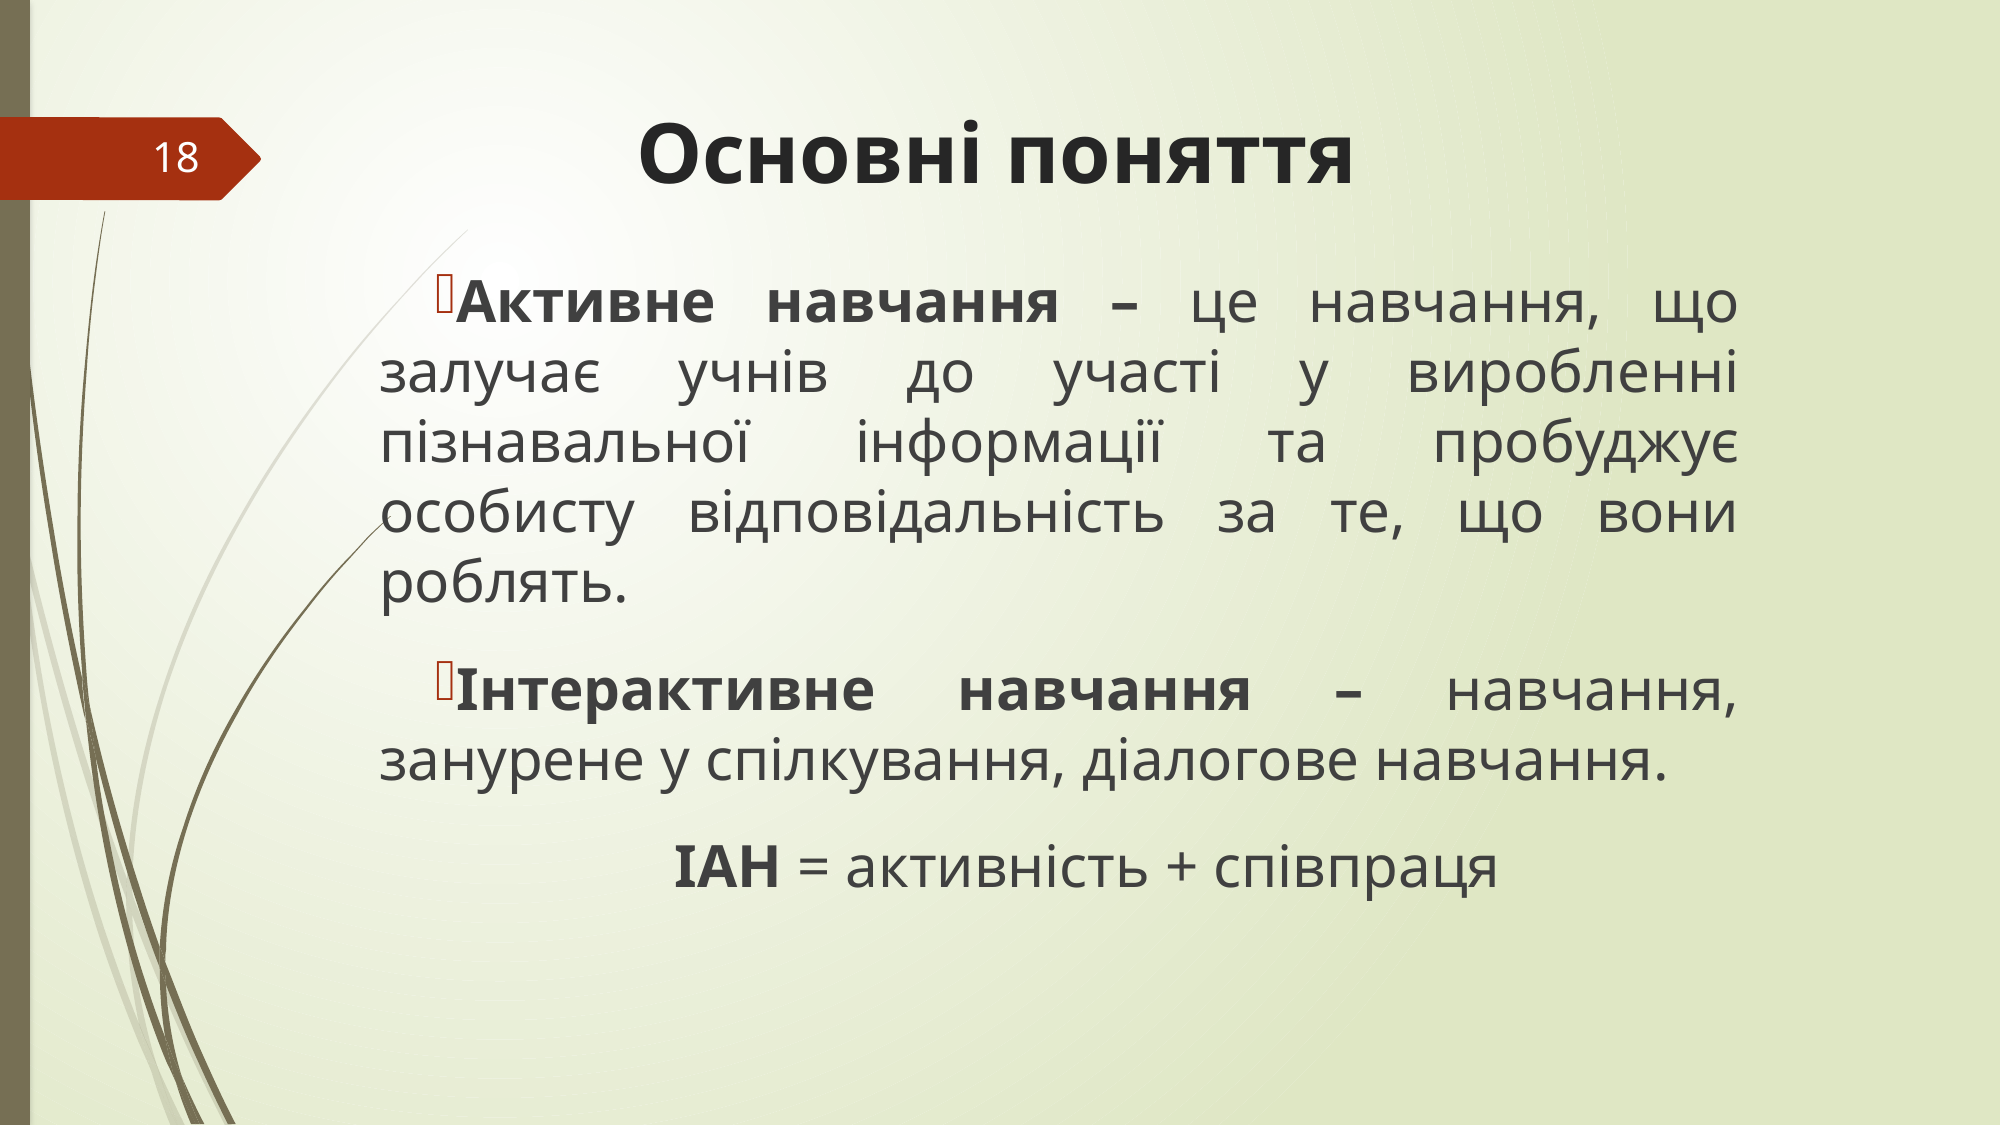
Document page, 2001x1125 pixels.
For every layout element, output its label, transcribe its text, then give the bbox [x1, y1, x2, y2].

list Активне навчання – це навчання, що залучає учнів до участі у виробленні пізнавальної інформації та пробуджує особисту відповідальність за те, що вони роблять. Інтерактивне навчання – навчання, занурене у спілкування, діалогове навчання. ІАН = активність + співпраця [307, 257, 1755, 964]
title Основні поняття [265, 93, 1728, 268]
slide_number 18 [87, 129, 216, 190]
